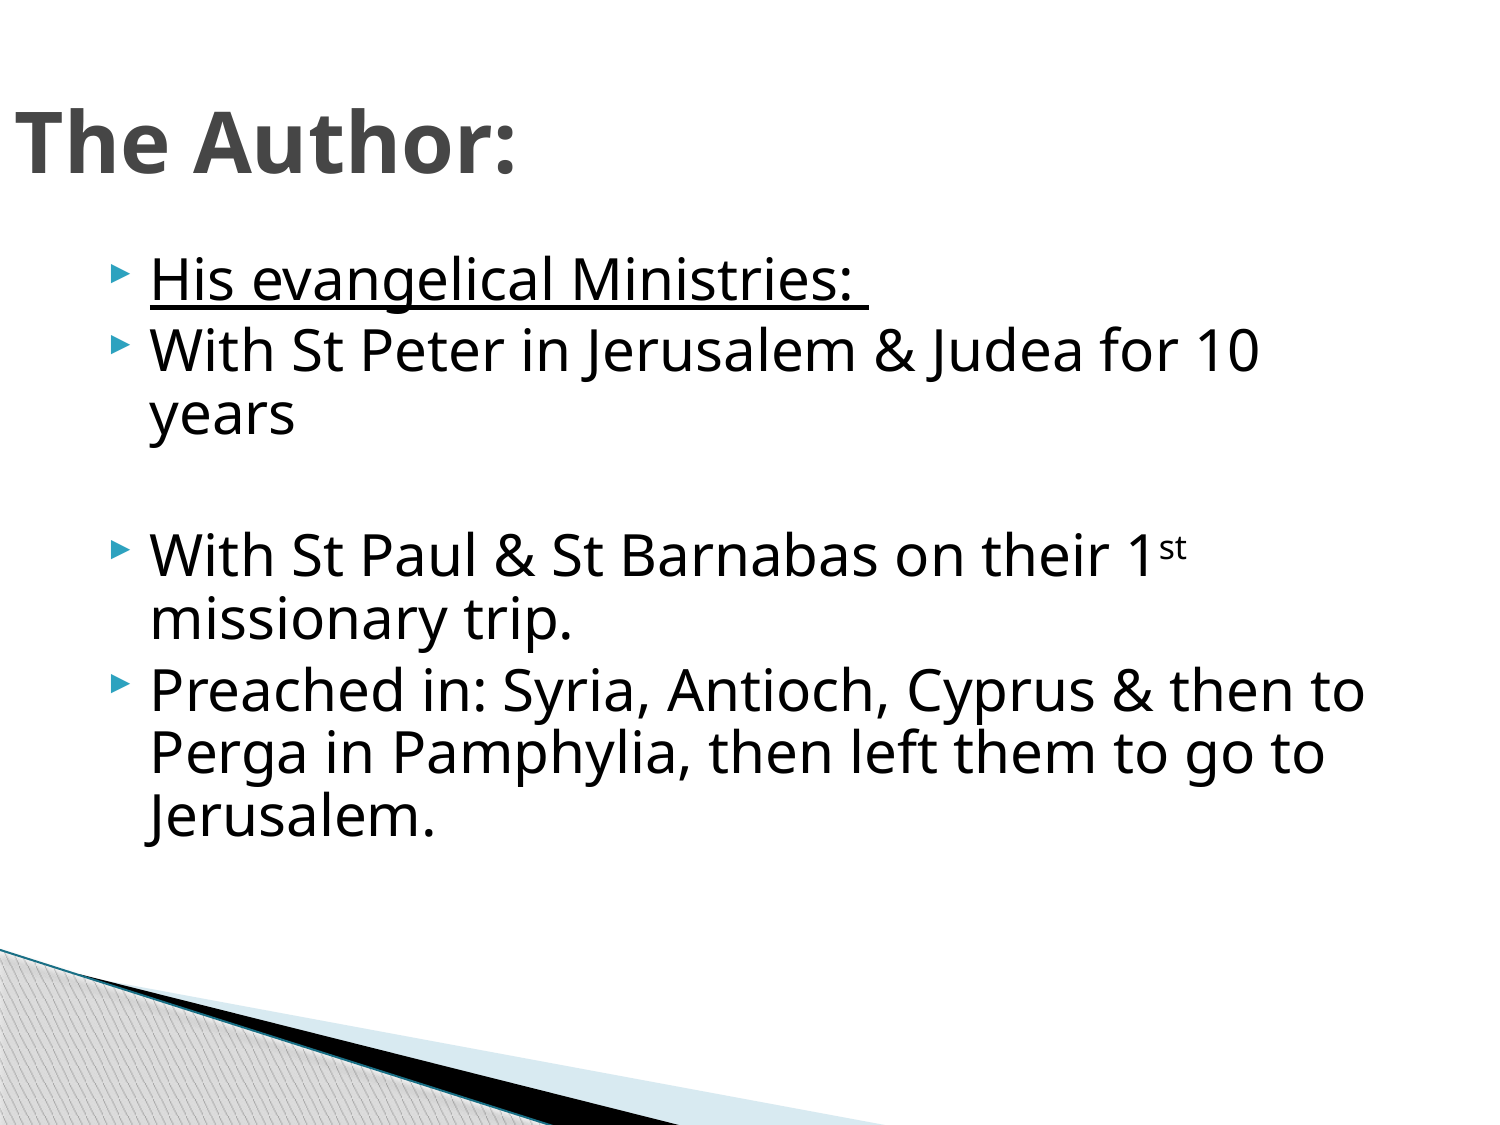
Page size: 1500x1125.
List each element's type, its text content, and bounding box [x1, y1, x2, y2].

list His evangelical Ministries: With St Peter in Jerusalem & Judea for 10 years With St Paul & St Barnabas on their 1st missionary trip. Preached in: Syria, Antioch, Cyprus & then to Perga in Pamphylia, then left them to go to Jerusalem. [75, 243, 1425, 986]
title The Author: [0, 45, 1425, 233]
